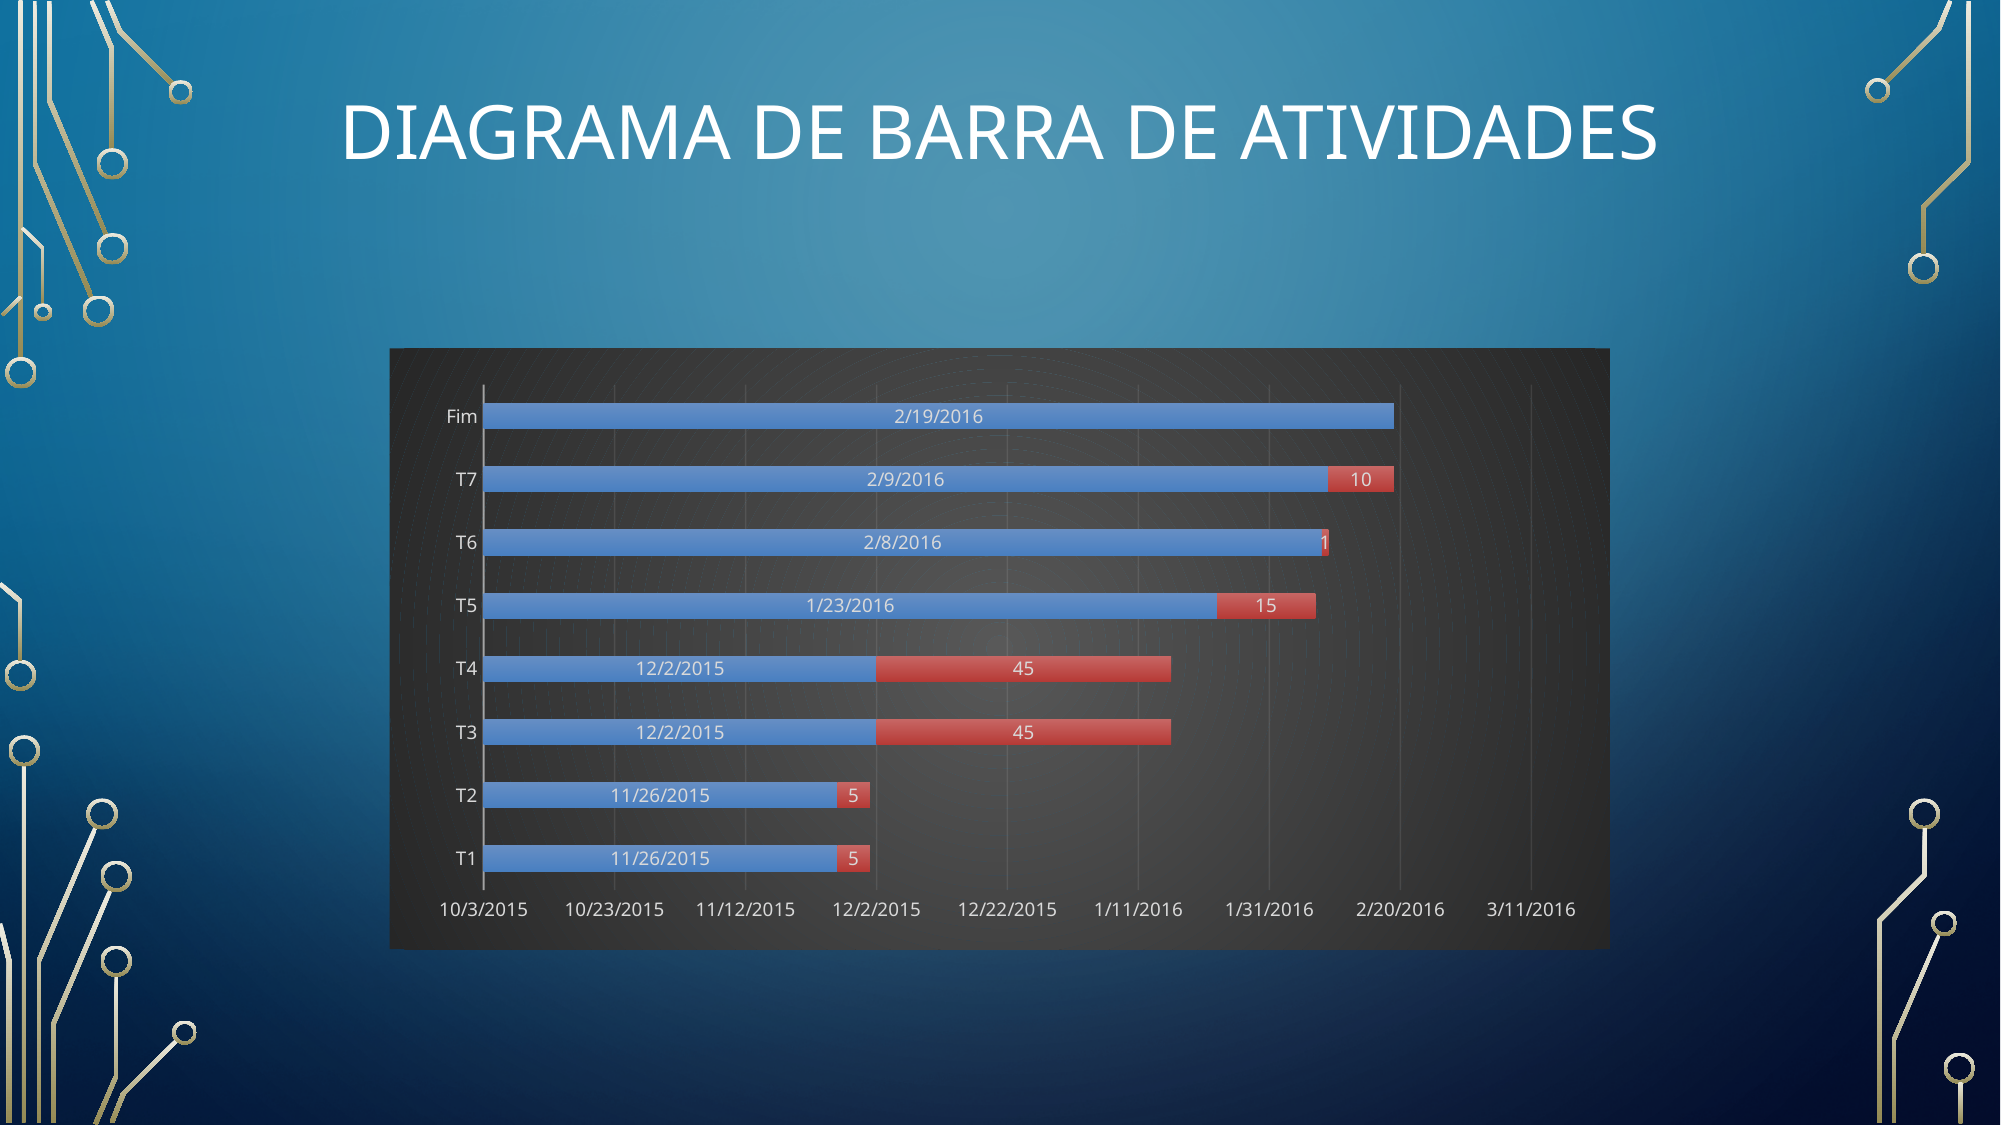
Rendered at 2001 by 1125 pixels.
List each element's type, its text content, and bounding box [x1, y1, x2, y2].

title Diagrama de barra de atividades [187, 14, 1813, 257]
chart [389, 348, 1611, 950]
